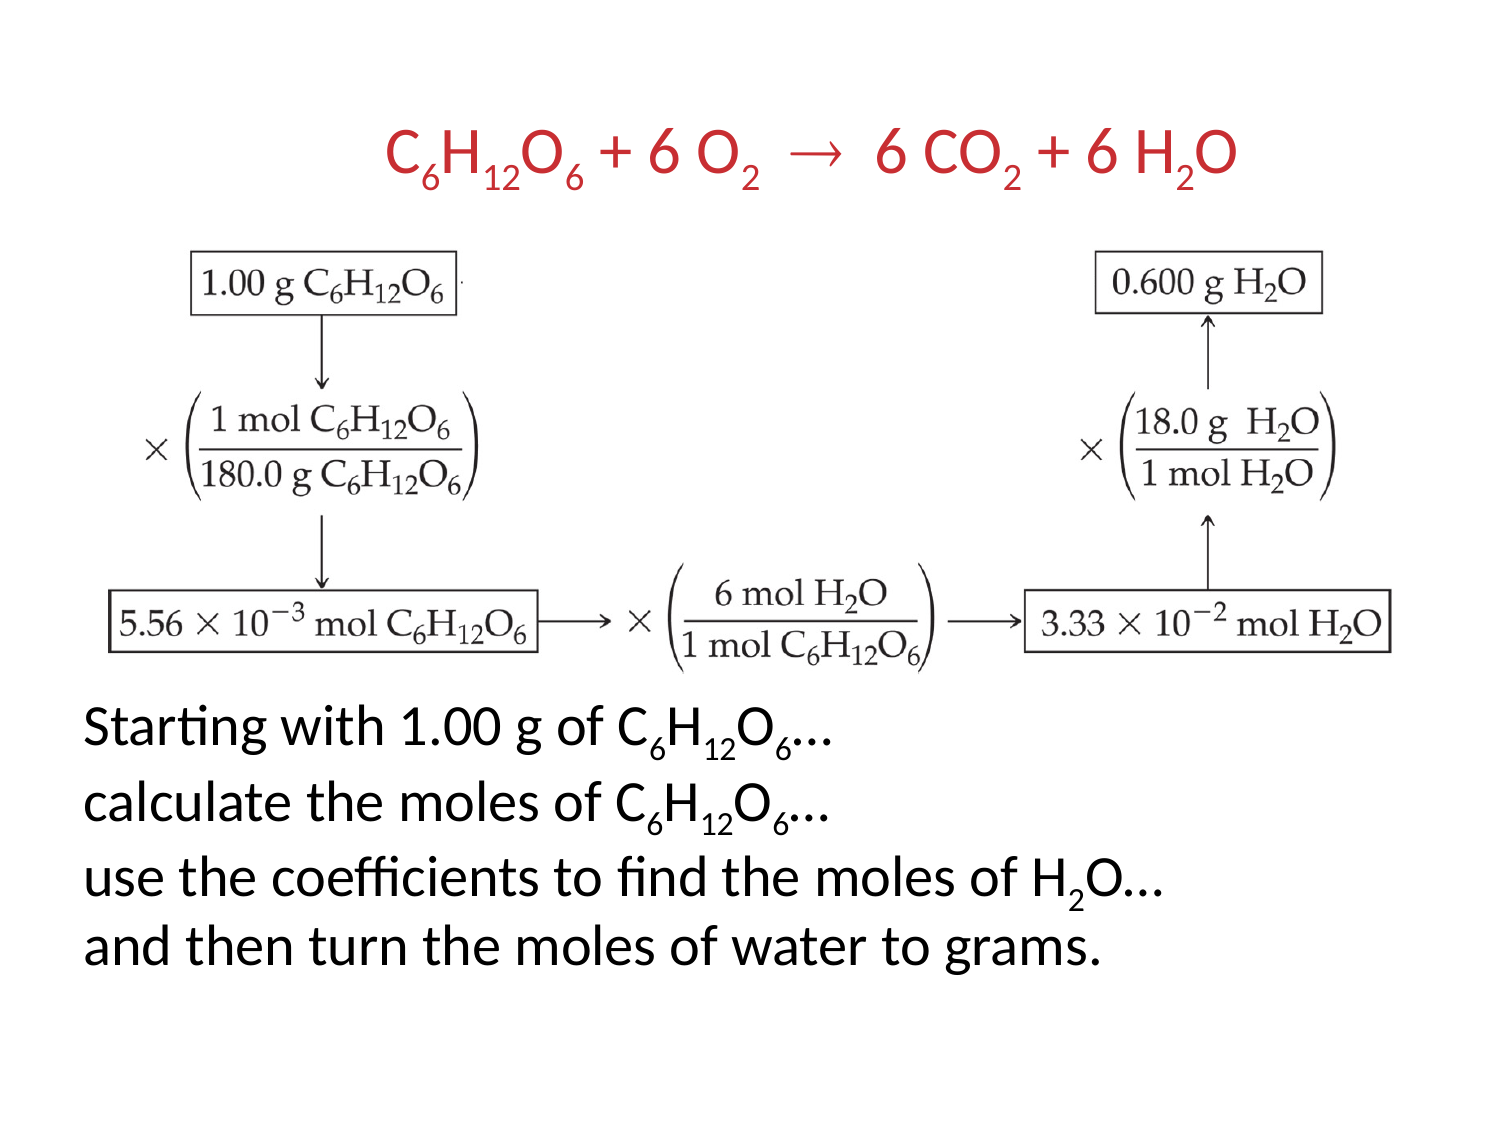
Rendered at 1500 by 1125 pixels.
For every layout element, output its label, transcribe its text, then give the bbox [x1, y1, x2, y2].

picture [99, 235, 1401, 676]
text_box C6H12O6 + 6 O2  6 CO2 + 6 H2O [370, 99, 1255, 206]
text_box Starting with 1.00 g of C6H12O6… calculate the moles of C6H12O6… use the coefficients to find the moles of H2O… and then turn the moles of water to grams. [12, 687, 1350, 1038]
